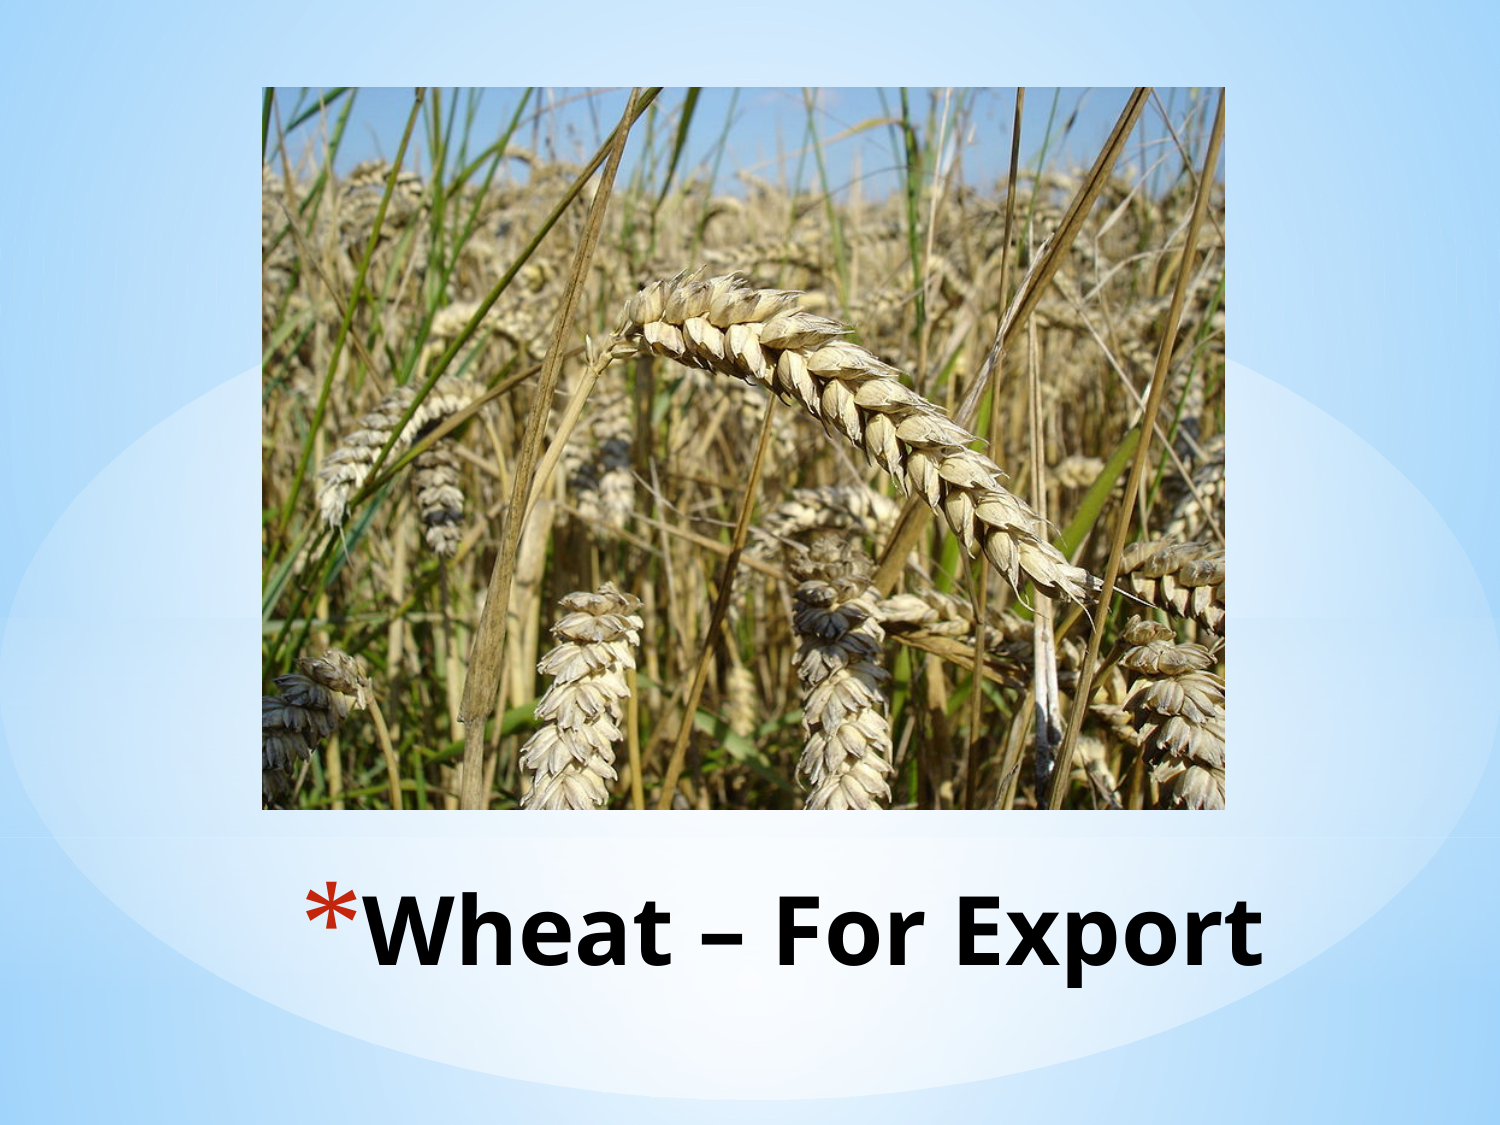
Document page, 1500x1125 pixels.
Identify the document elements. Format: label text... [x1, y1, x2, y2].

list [262, 87, 1226, 810]
title Wheat – For Export [212, 862, 1281, 1050]
